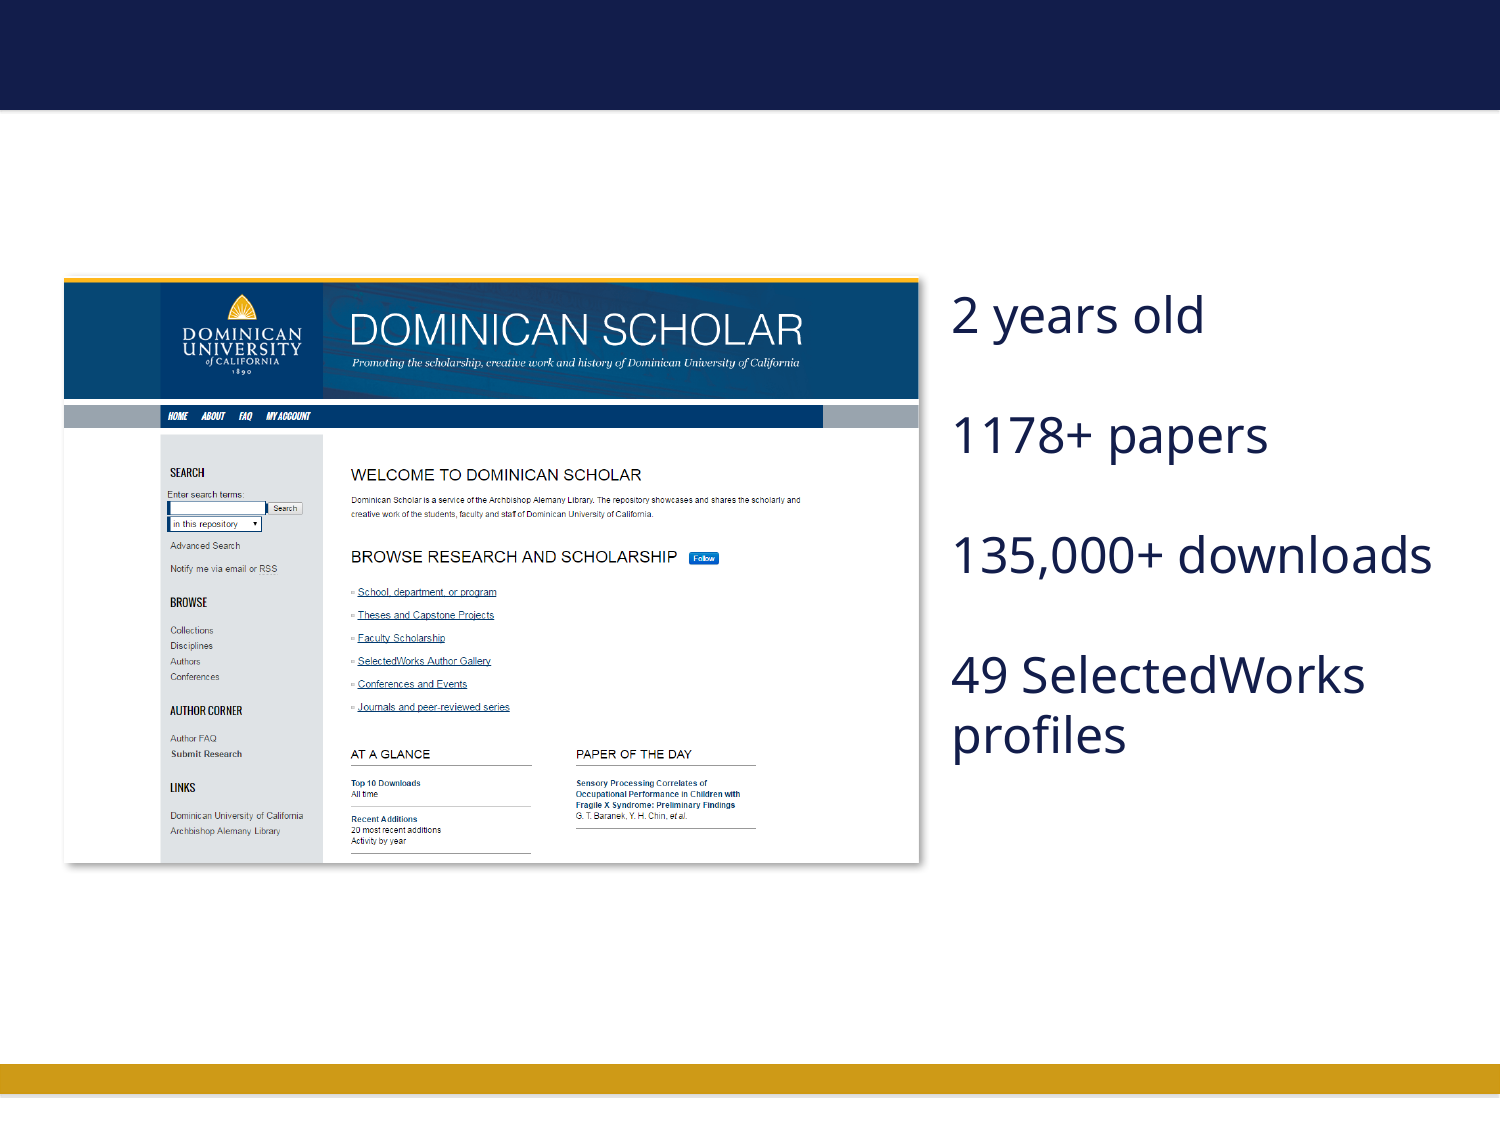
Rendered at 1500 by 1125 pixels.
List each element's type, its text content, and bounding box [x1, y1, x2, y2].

text_box 2 years old 1178+ papers 135,000+ downloads 49 SelectedWorks profiles [936, 276, 1491, 772]
picture [64, 276, 919, 864]
